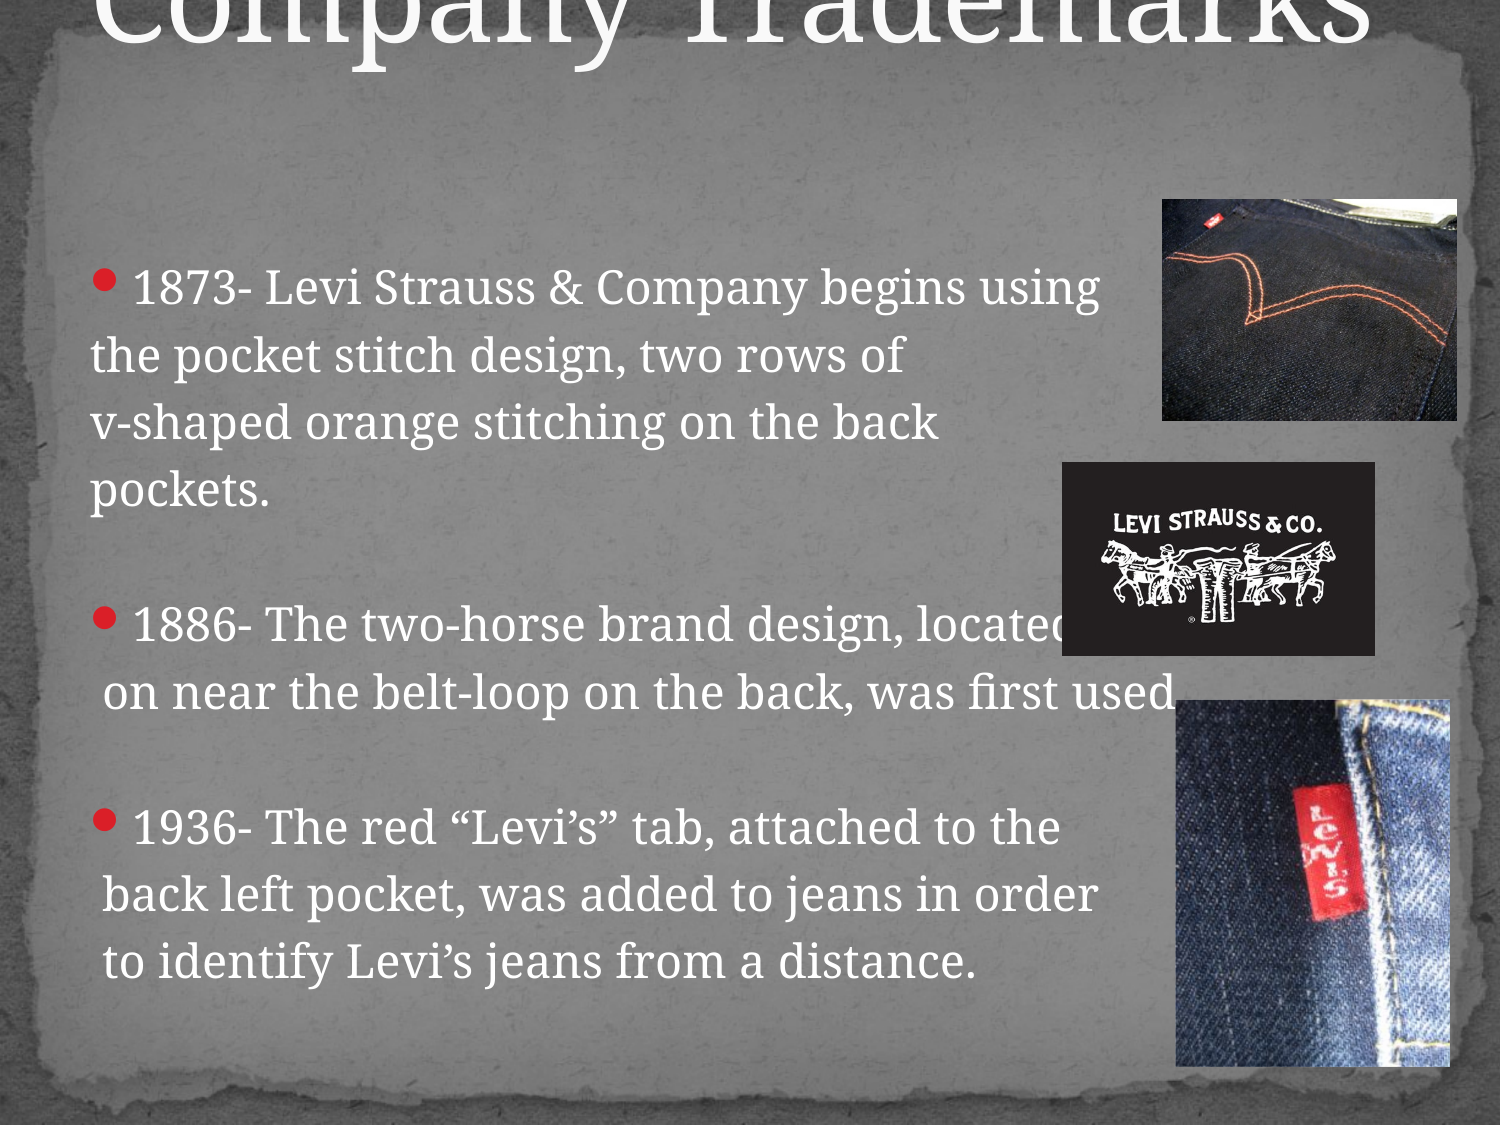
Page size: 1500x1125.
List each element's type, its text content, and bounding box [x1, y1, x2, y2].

picture [1062, 462, 1375, 656]
picture [1131, 700, 1495, 1066]
picture [1162, 199, 1457, 421]
list 1873- Levi Strauss & Company begins using the pocket stitch design, two rows of v-shaped orange stitching on the back pockets. 1886- The two-horse brand design, located on near the belt-loop on the back, was first used. 1936- The red “Levi’s” tab, attached to the back left pocket, was added to jeans in order to identify Levi’s jeans from a distance. [75, 249, 1425, 1000]
title Company Trademarks [74, 24, 1425, 225]
